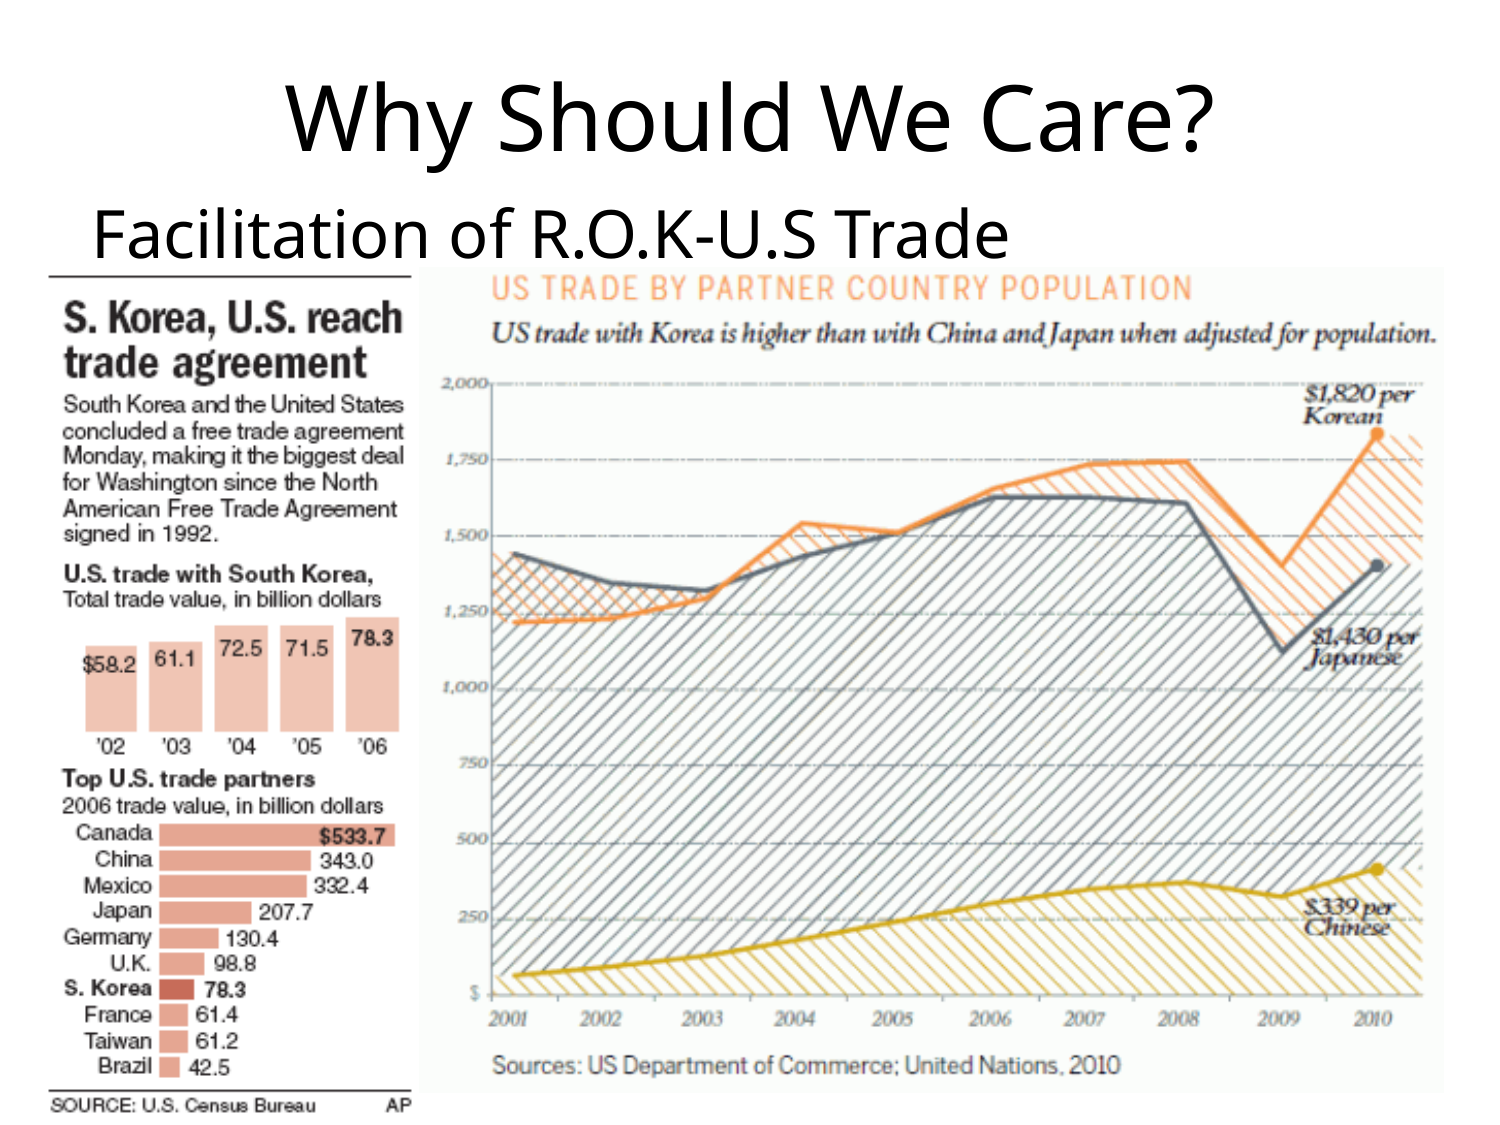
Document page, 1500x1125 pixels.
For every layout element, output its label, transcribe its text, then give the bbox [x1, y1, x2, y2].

picture [41, 266, 1444, 1125]
list Facilitation of R.O.K-U.S Trade [76, 184, 1427, 267]
title Why Should We Care? [75, 45, 1425, 185]
